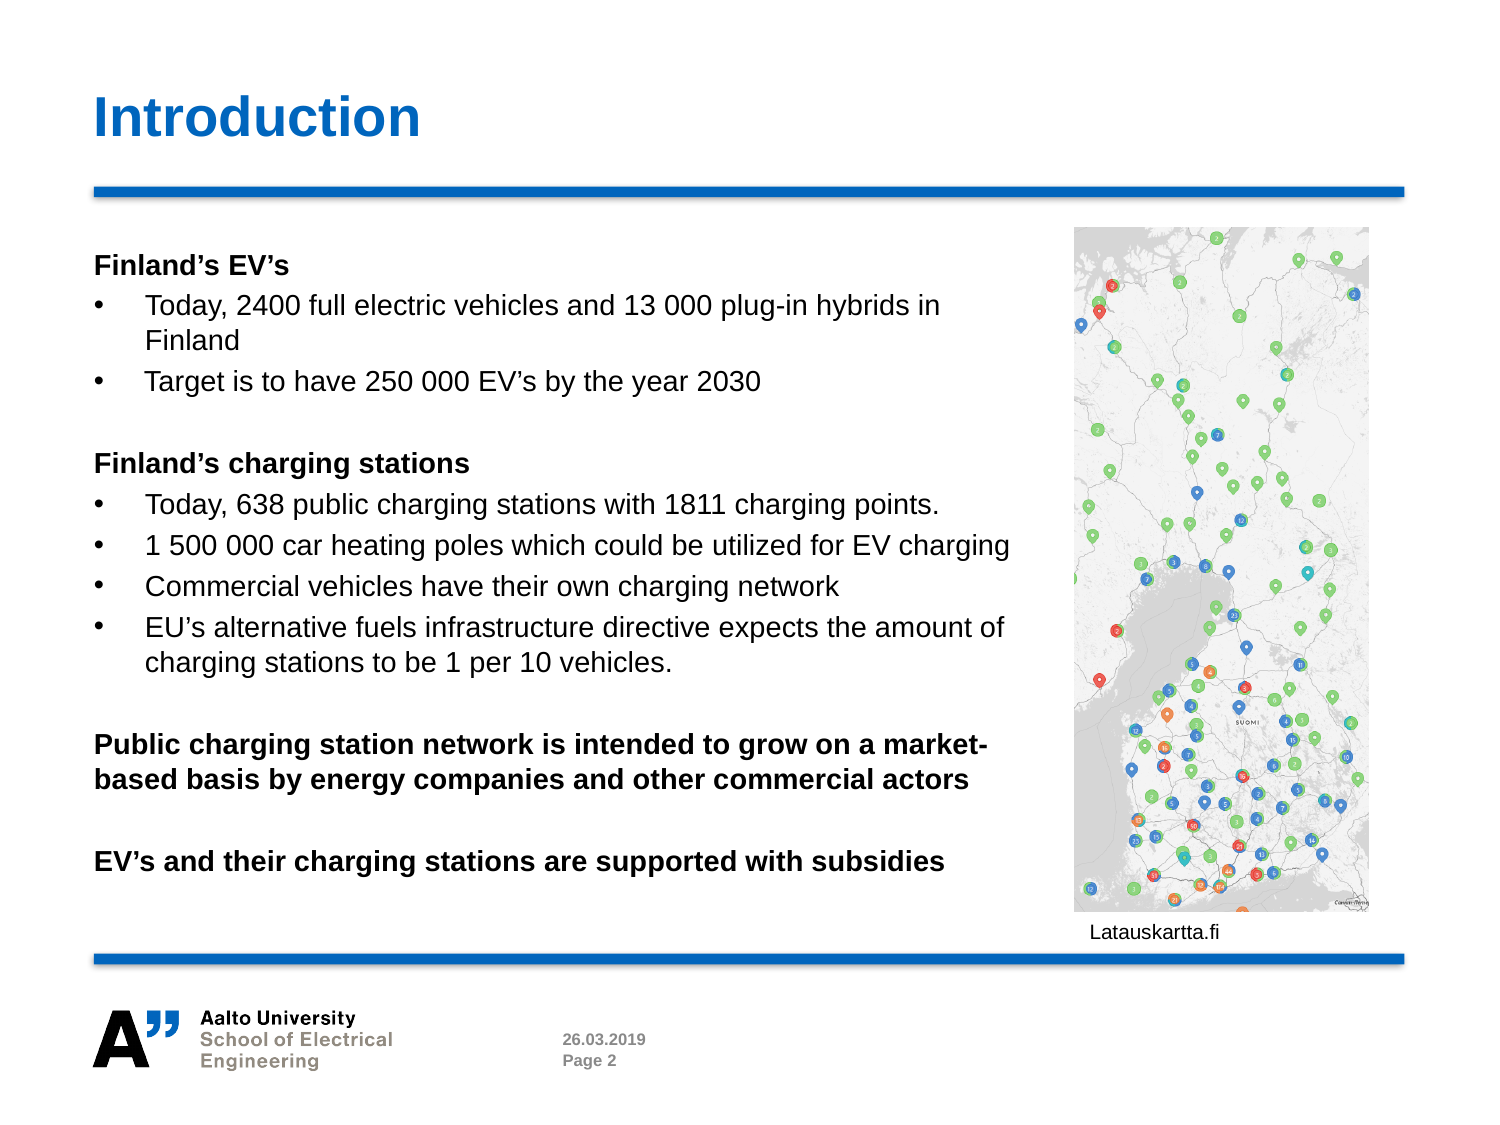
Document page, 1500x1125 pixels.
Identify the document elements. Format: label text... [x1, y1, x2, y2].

slide_number Page 2 [562, 1050, 816, 1071]
title Introduction [93, 80, 1369, 228]
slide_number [562, 1029, 816, 1050]
picture [1074, 227, 1370, 912]
picture [35, 953, 449, 1125]
text_box Latauskartta.fi [1074, 919, 1369, 952]
list Finland’s EV’s Today, 2400 full electric vehicles and 13 000 plug-in hybrids in Finland​ ​Target is to have 250 000 EV’s by the year 2030 Finland’s charging stations ​ Today, 638 public charging stations with 1811 charging points. 1 500 000 car heating poles which could be utilized for EV charging​ Commercial vehicles have their own charging network EU’s alternative fuels infrastructure directive expects the amount of charging stations to be 1 per 10 vehicles. Public charging station network is intended to grow on a market-based basis by energy companies and other commercial actors ​​ EV’s and their charging stations are supported with subsidies​ ​ [93, 245, 1036, 925]
